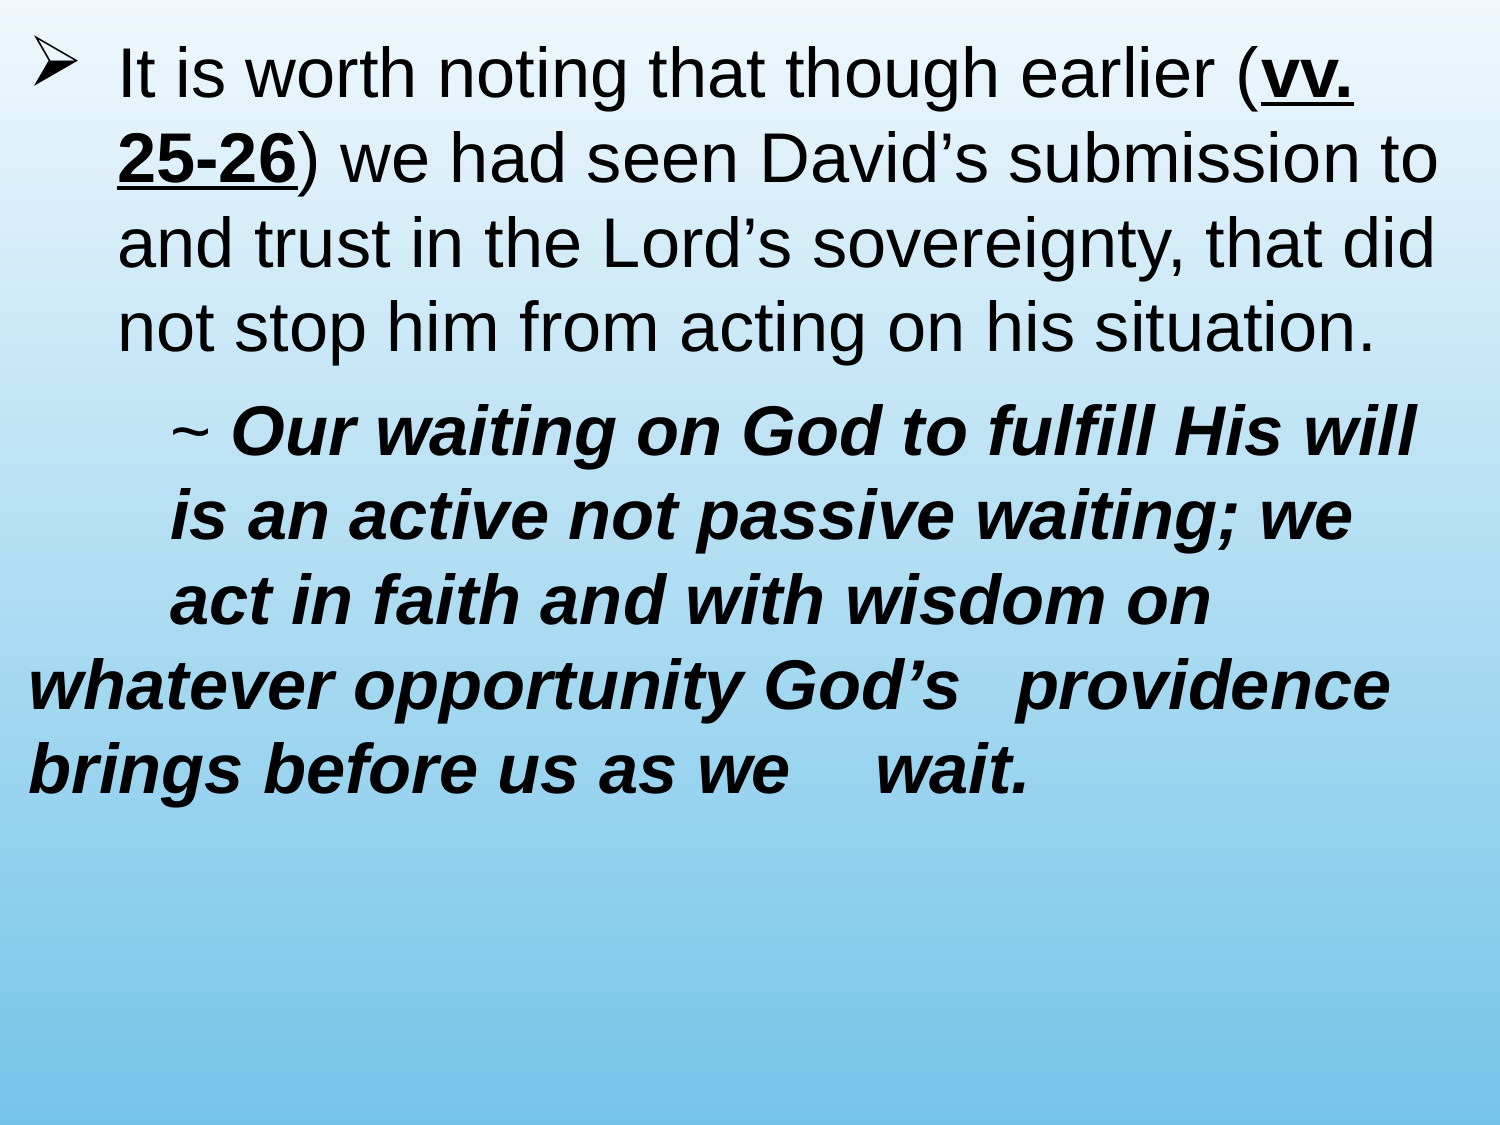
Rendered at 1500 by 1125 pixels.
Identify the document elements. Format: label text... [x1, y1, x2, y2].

subtitle It is worth noting that though earlier (vv. 25-26) we had seen David’s submission to and trust in the Lord’s sovereignty, that did not stop him from acting on his situation. ~ Our waiting on God to fulfill His will is an active not passive waiting; we act in faith and with wisdom on whatever opportunity God’s providence brings before us as we wait. [13, 20, 1486, 1108]
